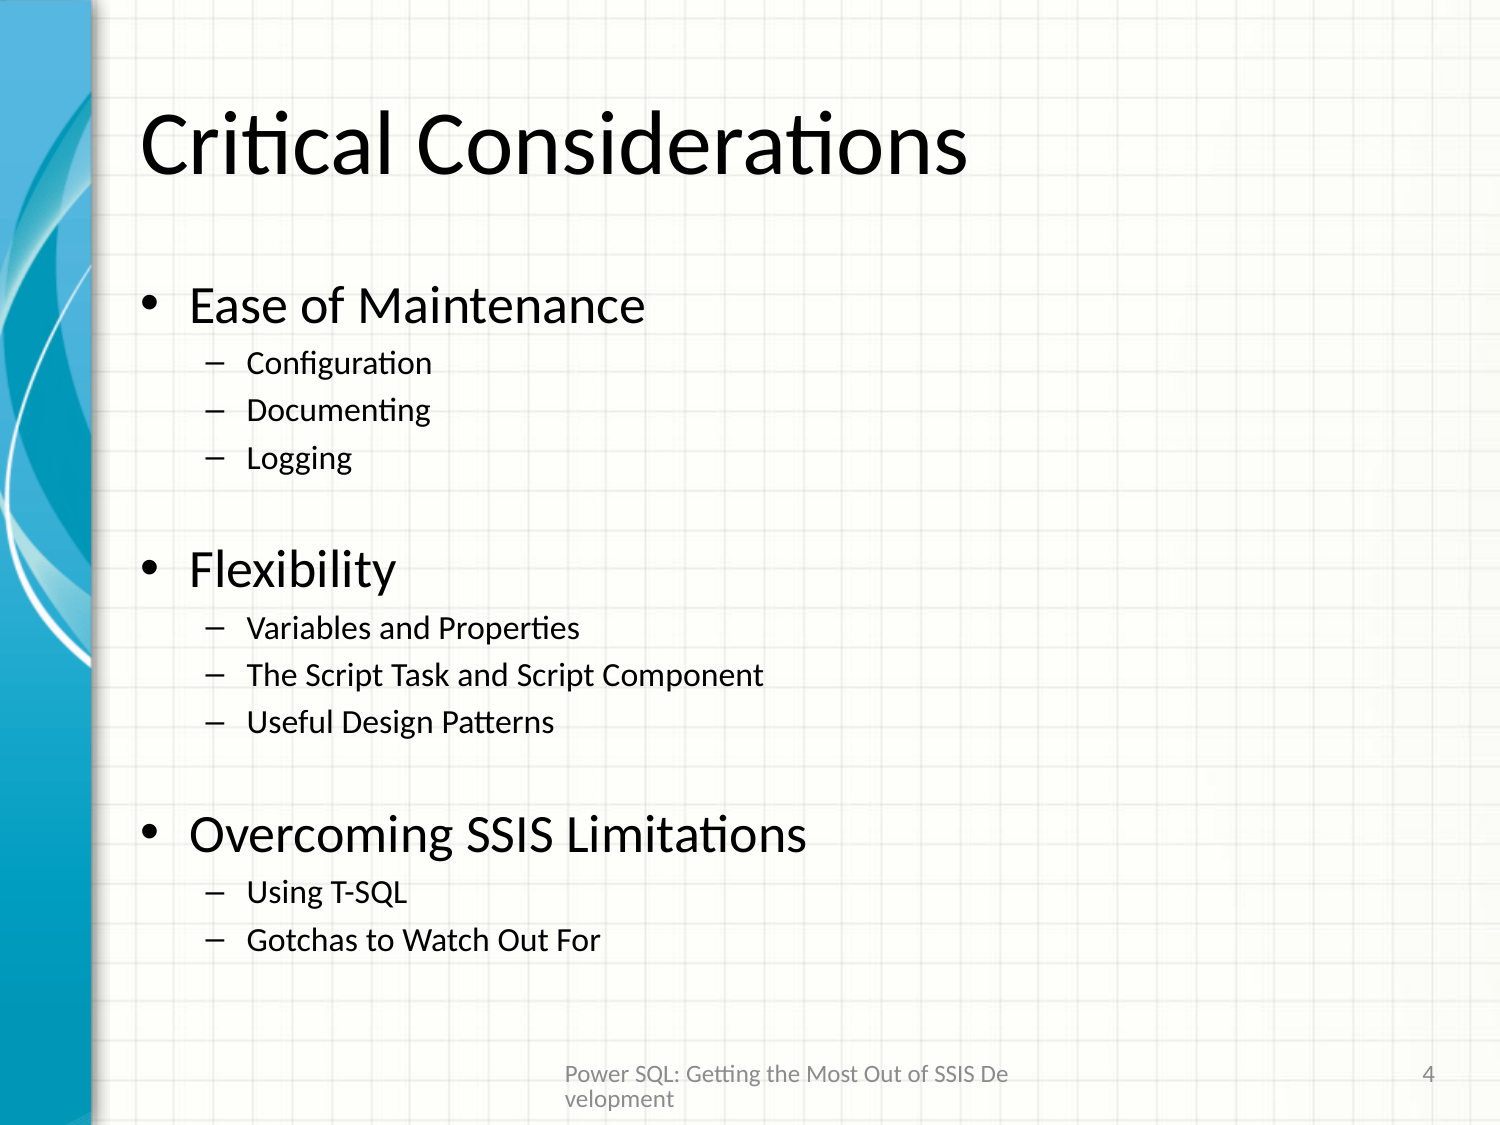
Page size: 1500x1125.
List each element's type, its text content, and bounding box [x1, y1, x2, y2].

footer Power SQL: Getting the Most Out of SSIS Development [549, 1042, 1025, 1103]
picture [0, 0, 1500, 1125]
slide_number 4 [1100, 1042, 1450, 1103]
title Critical Considerations [125, 44, 1450, 232]
list Ease of Maintenance Configuration Documenting Logging Flexibility Variables and Properties The Script Task and Script Component Useful Design Patterns Overcoming SSIS Limitations Using T-SQL Gotchas to Watch Out For [125, 261, 1450, 967]
